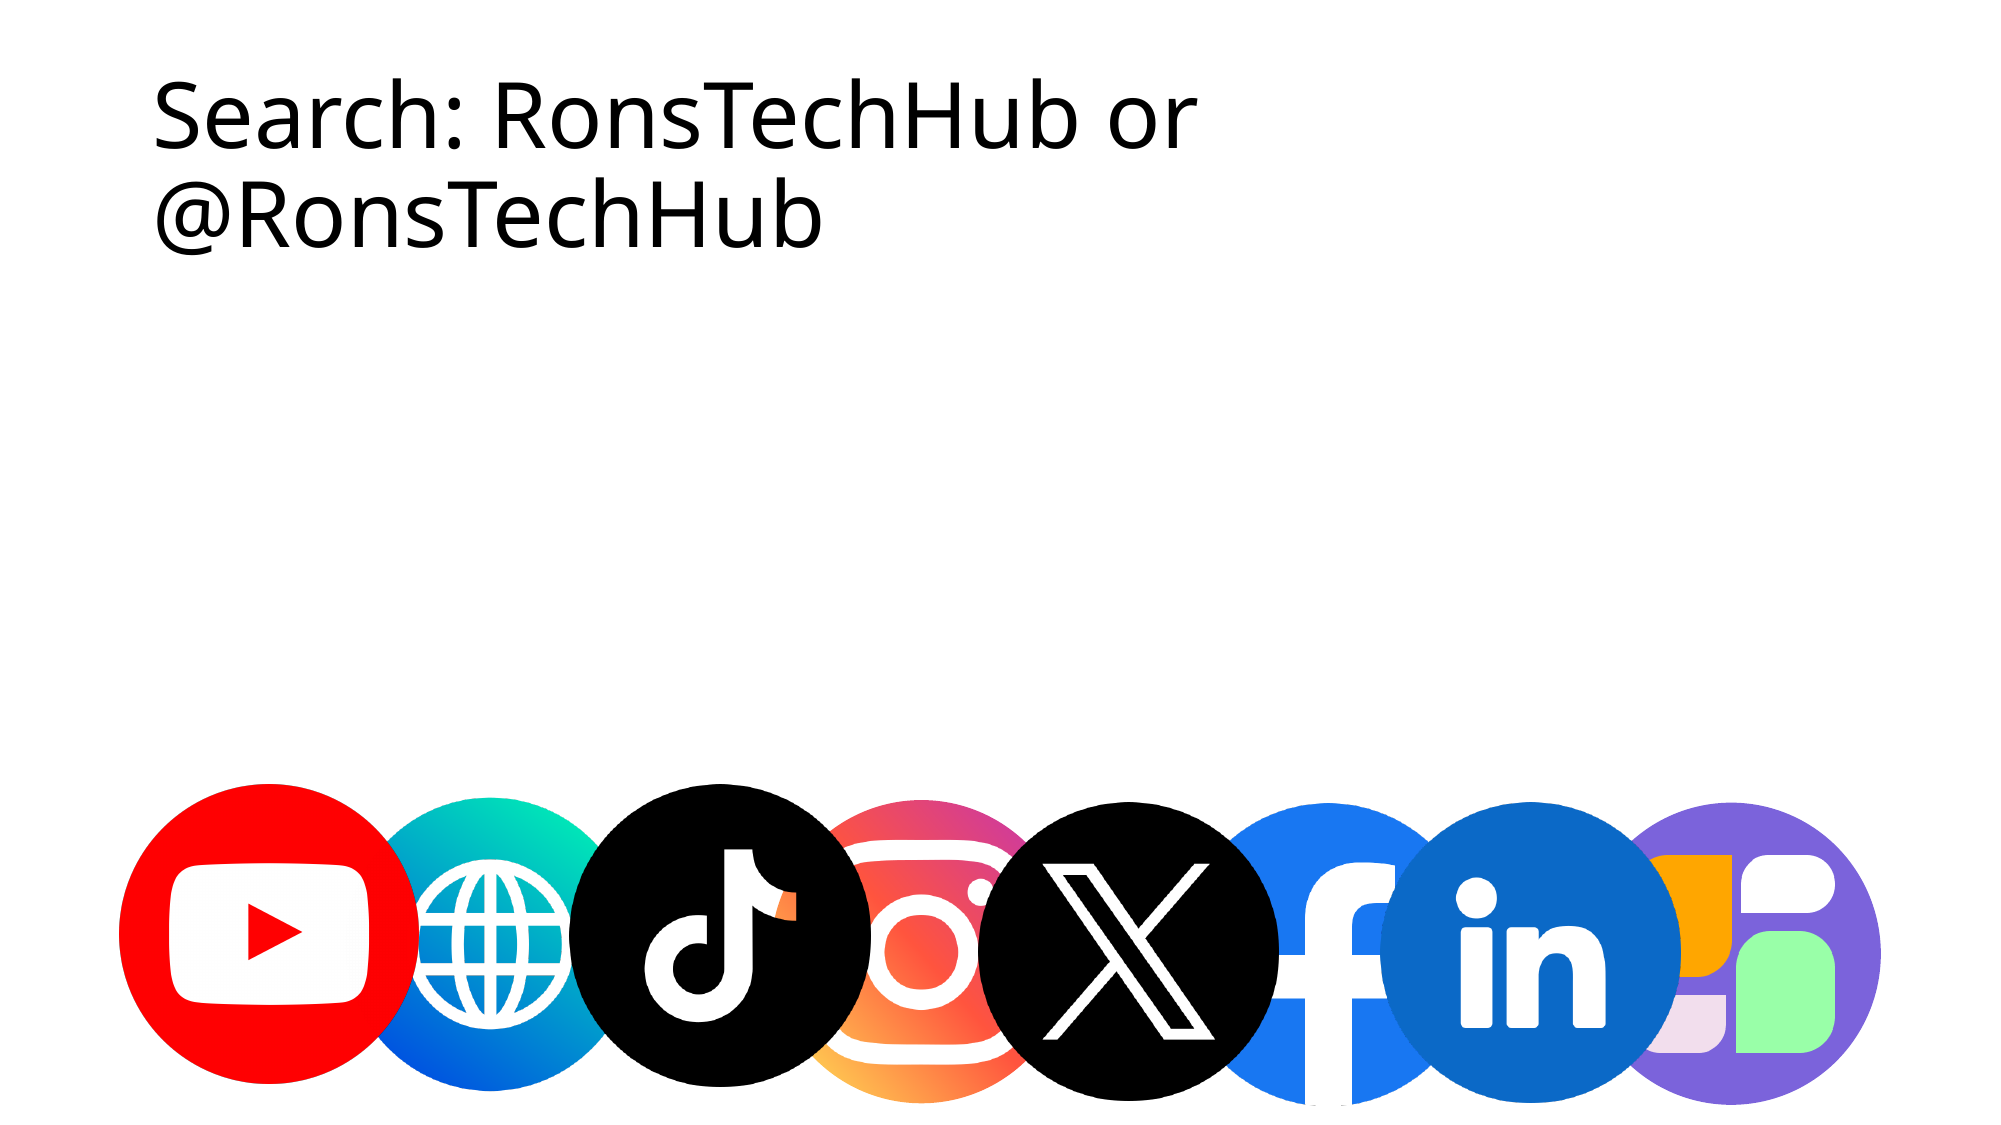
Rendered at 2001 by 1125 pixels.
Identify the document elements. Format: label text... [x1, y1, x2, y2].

picture [119, 784, 1881, 1106]
title Search: RonsTechHub or @RonsTechHub [137, 59, 1863, 278]
